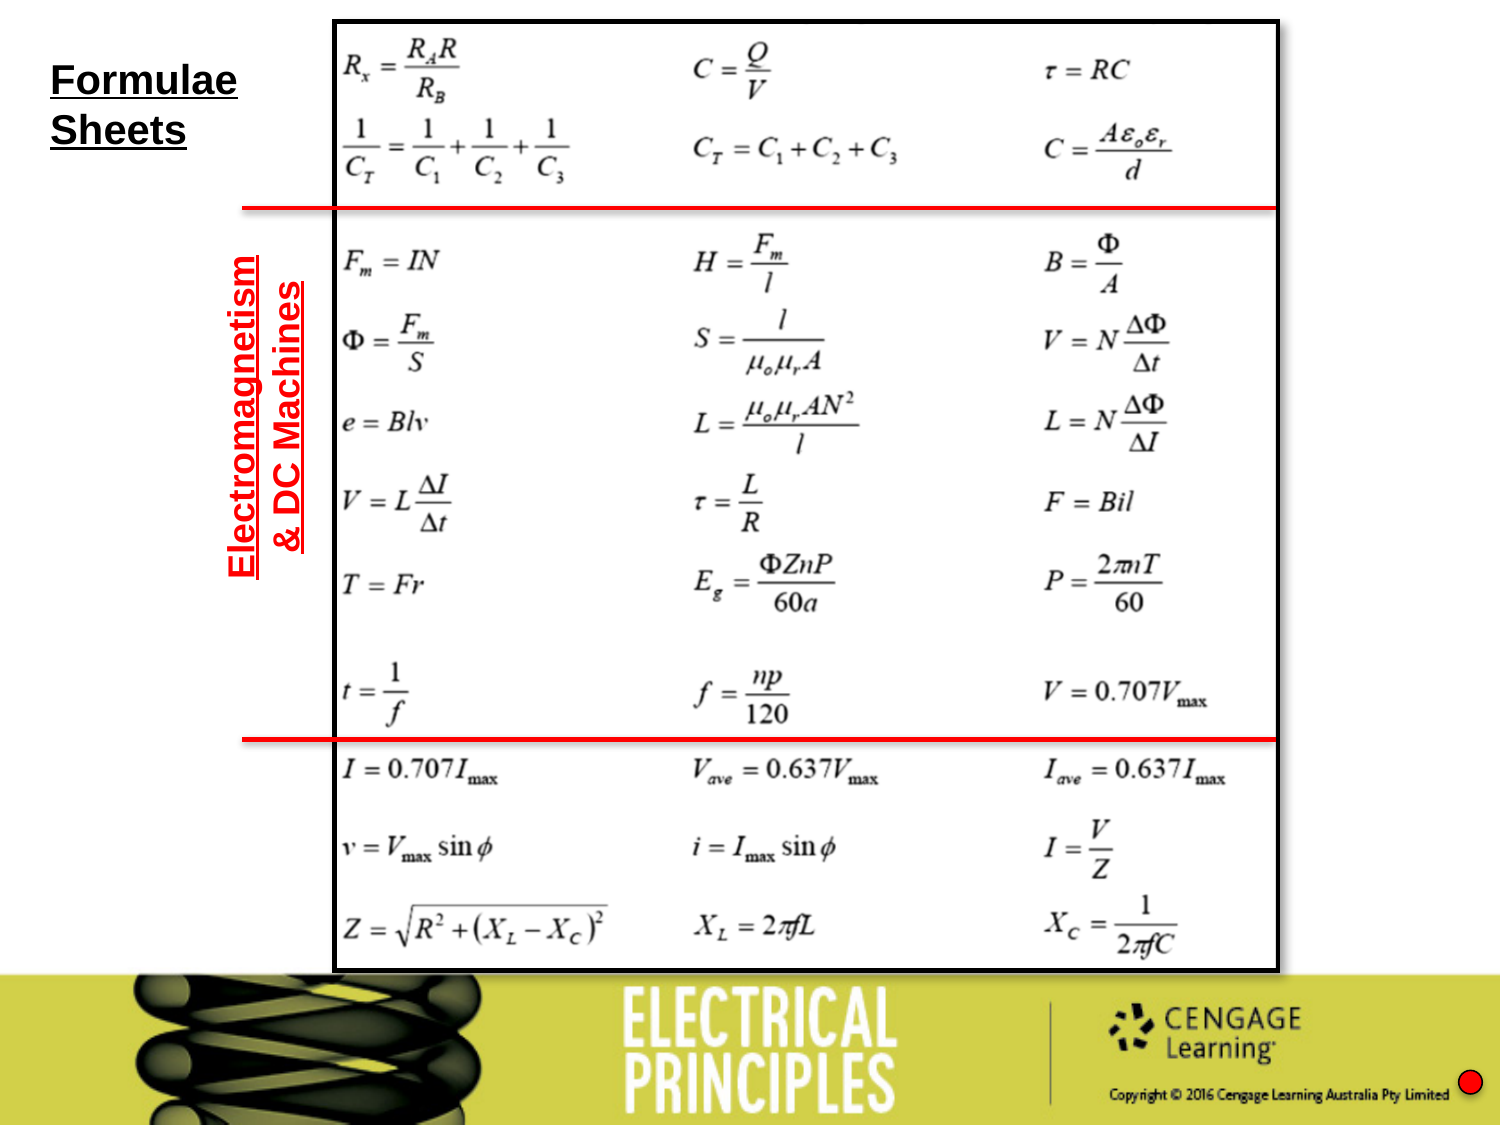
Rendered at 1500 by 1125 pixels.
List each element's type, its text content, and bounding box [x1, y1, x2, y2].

text_box Electromagnetism & DC Machines [209, 236, 331, 598]
text_box Formulae Sheets [35, 45, 331, 161]
picture [0, 0, 1500, 1125]
text_box [1457, 1069, 1484, 1095]
